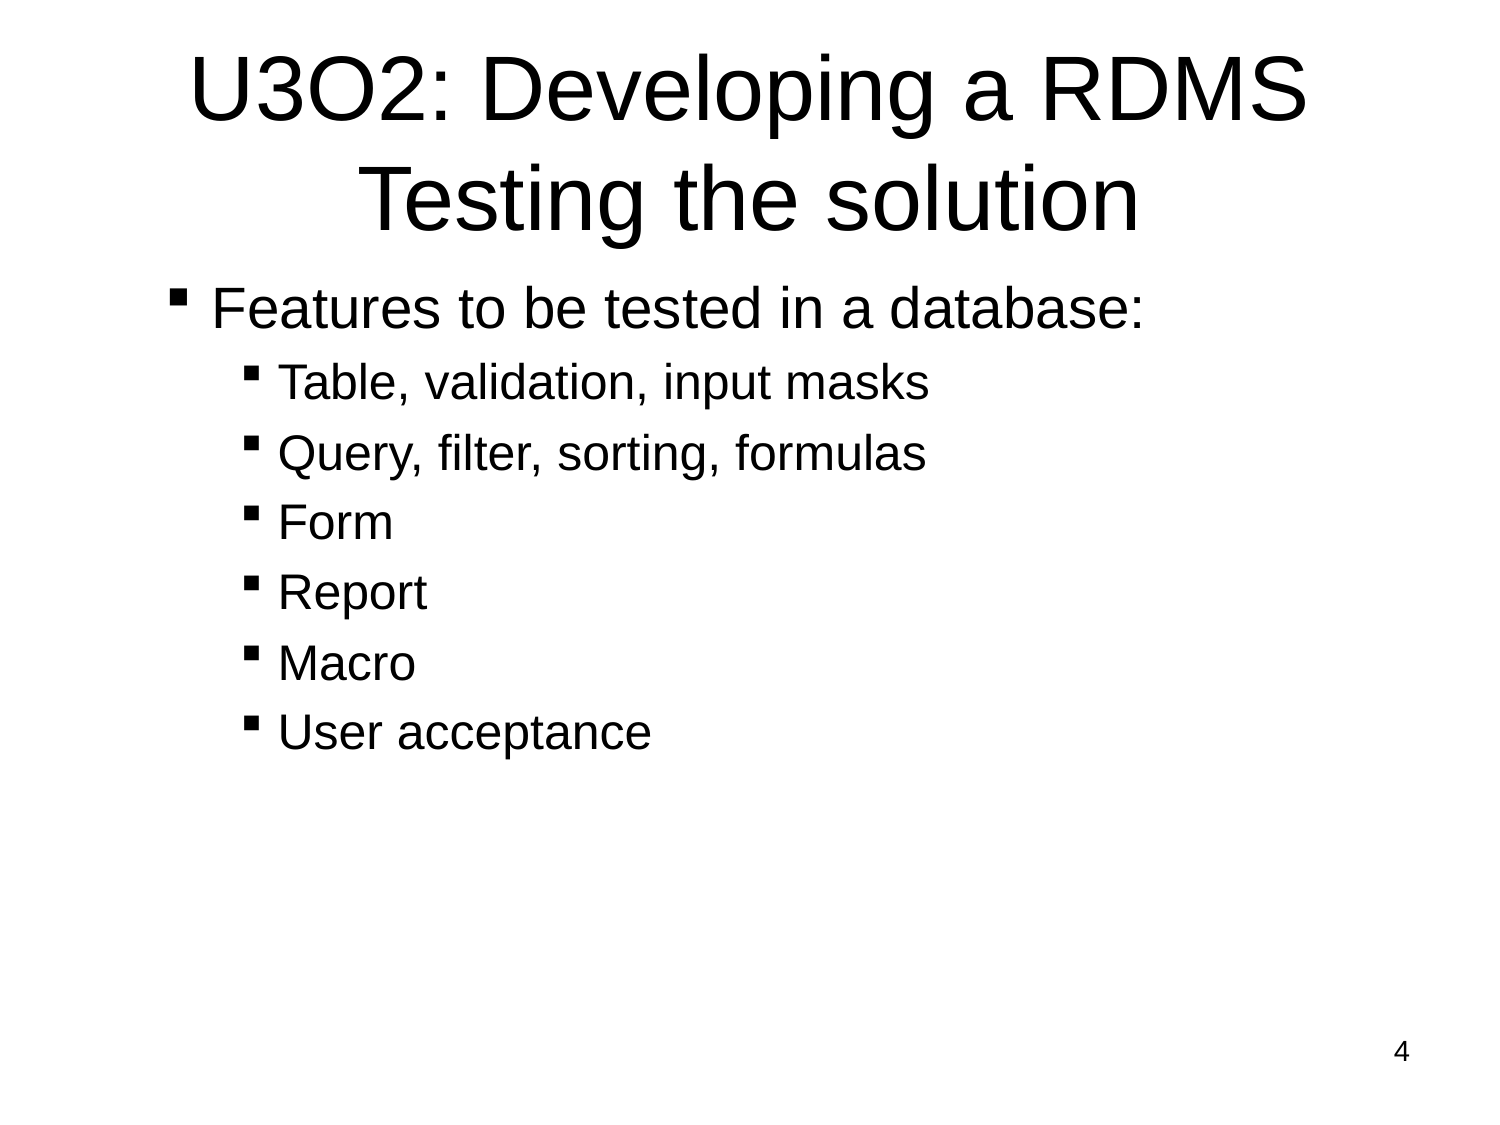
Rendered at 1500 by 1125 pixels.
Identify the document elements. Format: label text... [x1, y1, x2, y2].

title U3O2: Developing a RDMS Testing the solution [74, 44, 1426, 233]
list Features to be tested in a database: Table, validation, input masks Query, filter, sorting, formulas Form Report Macro User acceptance [74, 262, 1426, 1006]
slide_number 4 [1074, 1024, 1426, 1103]
